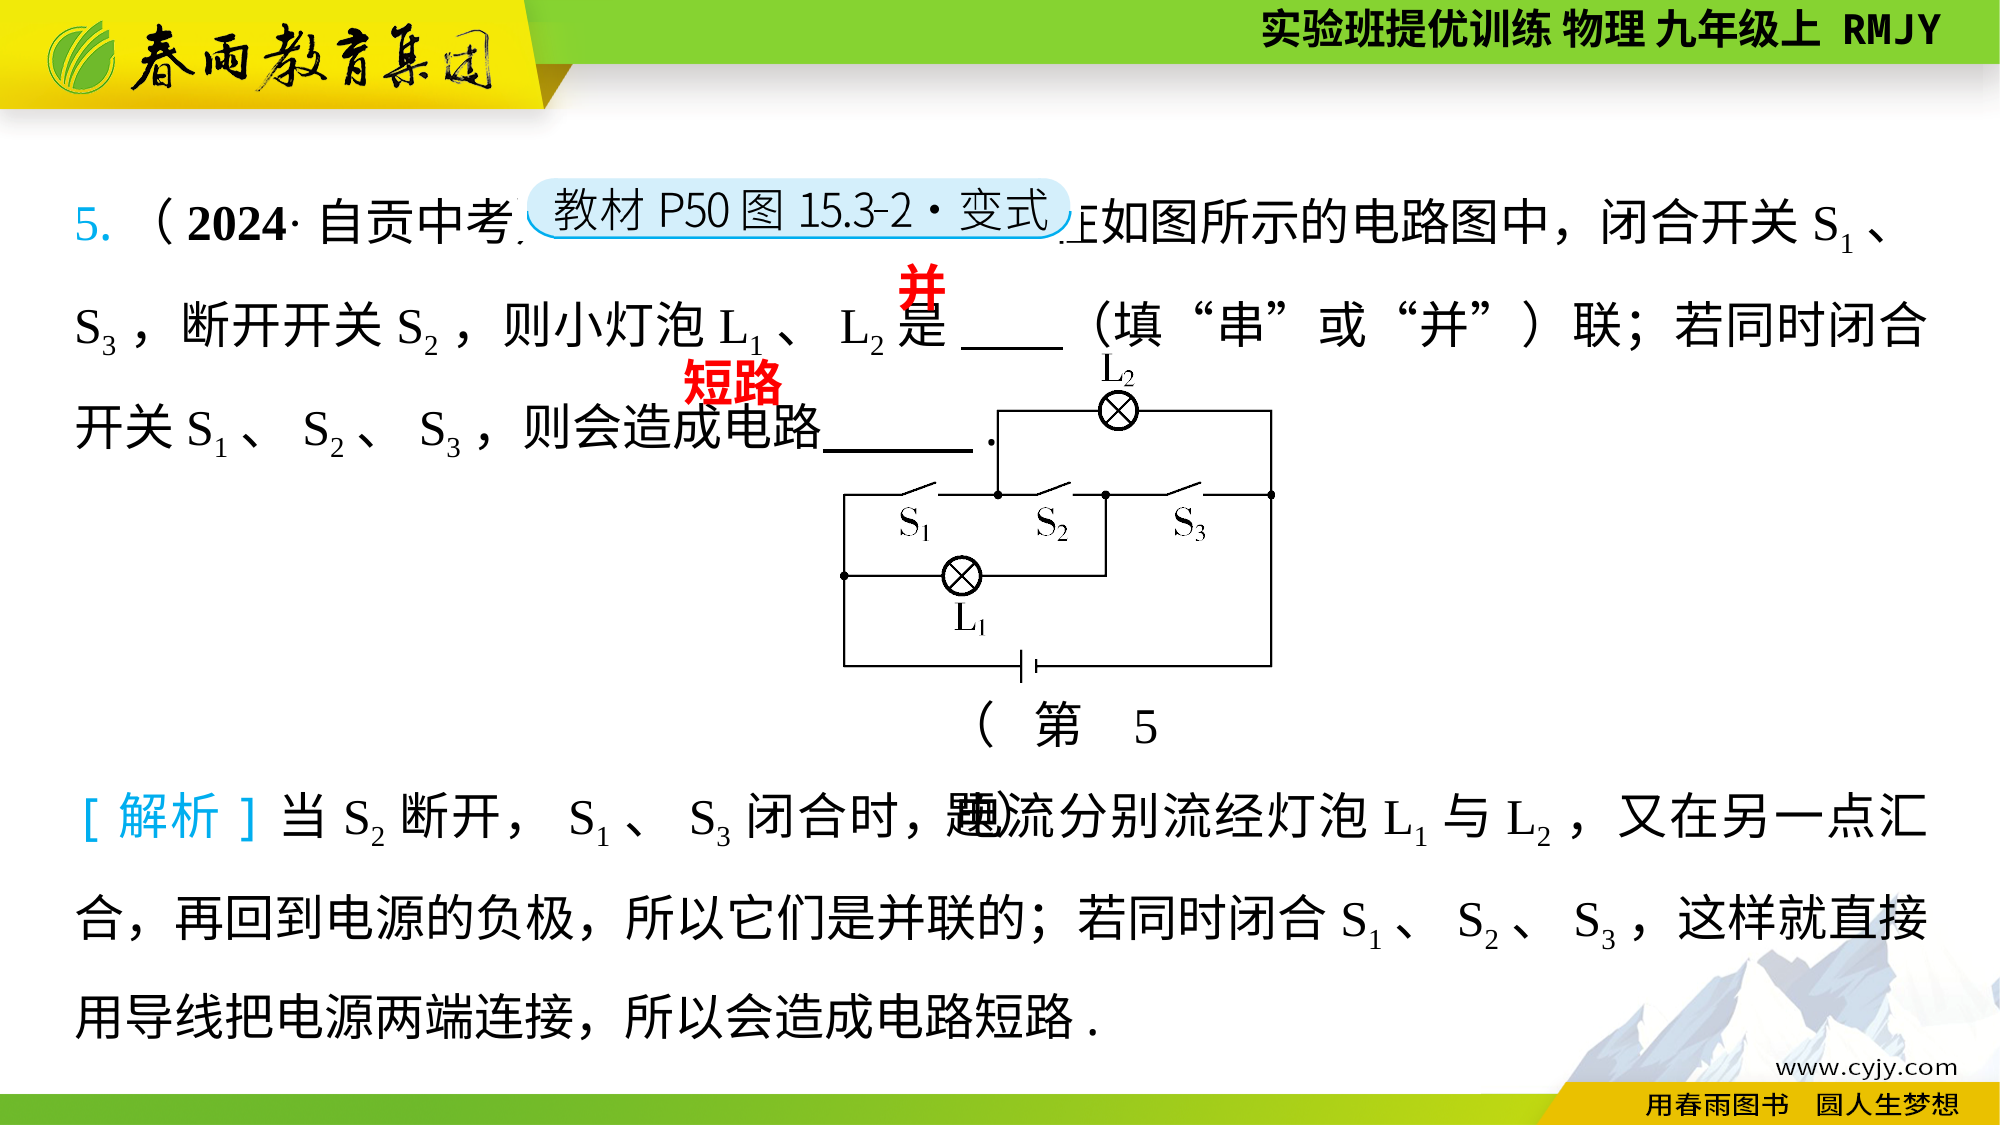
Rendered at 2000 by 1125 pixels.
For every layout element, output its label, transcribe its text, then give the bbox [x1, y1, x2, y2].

text_box 短路 [668, 343, 799, 419]
picture [0, 0, 2000, 1125]
list 5.（2024·自贡中考） 在如图所示的电路图中，闭合开关S1、S3，断开开关S2，则小灯泡L1、L2是 （填“串”或“并”）联；若同时闭合开关S1、S2、S3，则会造成电路 . [59, 148, 1944, 437]
text_box （第5题） [930, 691, 1186, 742]
text_box 并 [882, 249, 963, 324]
text_box [解析]当S2断开，S1、S3闭合时，电流分别流经灯泡L1与L2，又在另一点汇合，再回到电源的负极，所以它们是并联的；若同时闭合S1、S2、S3，这样就直接用导线把电源两端连接，所以会造成电路短路. [59, 742, 1944, 1053]
